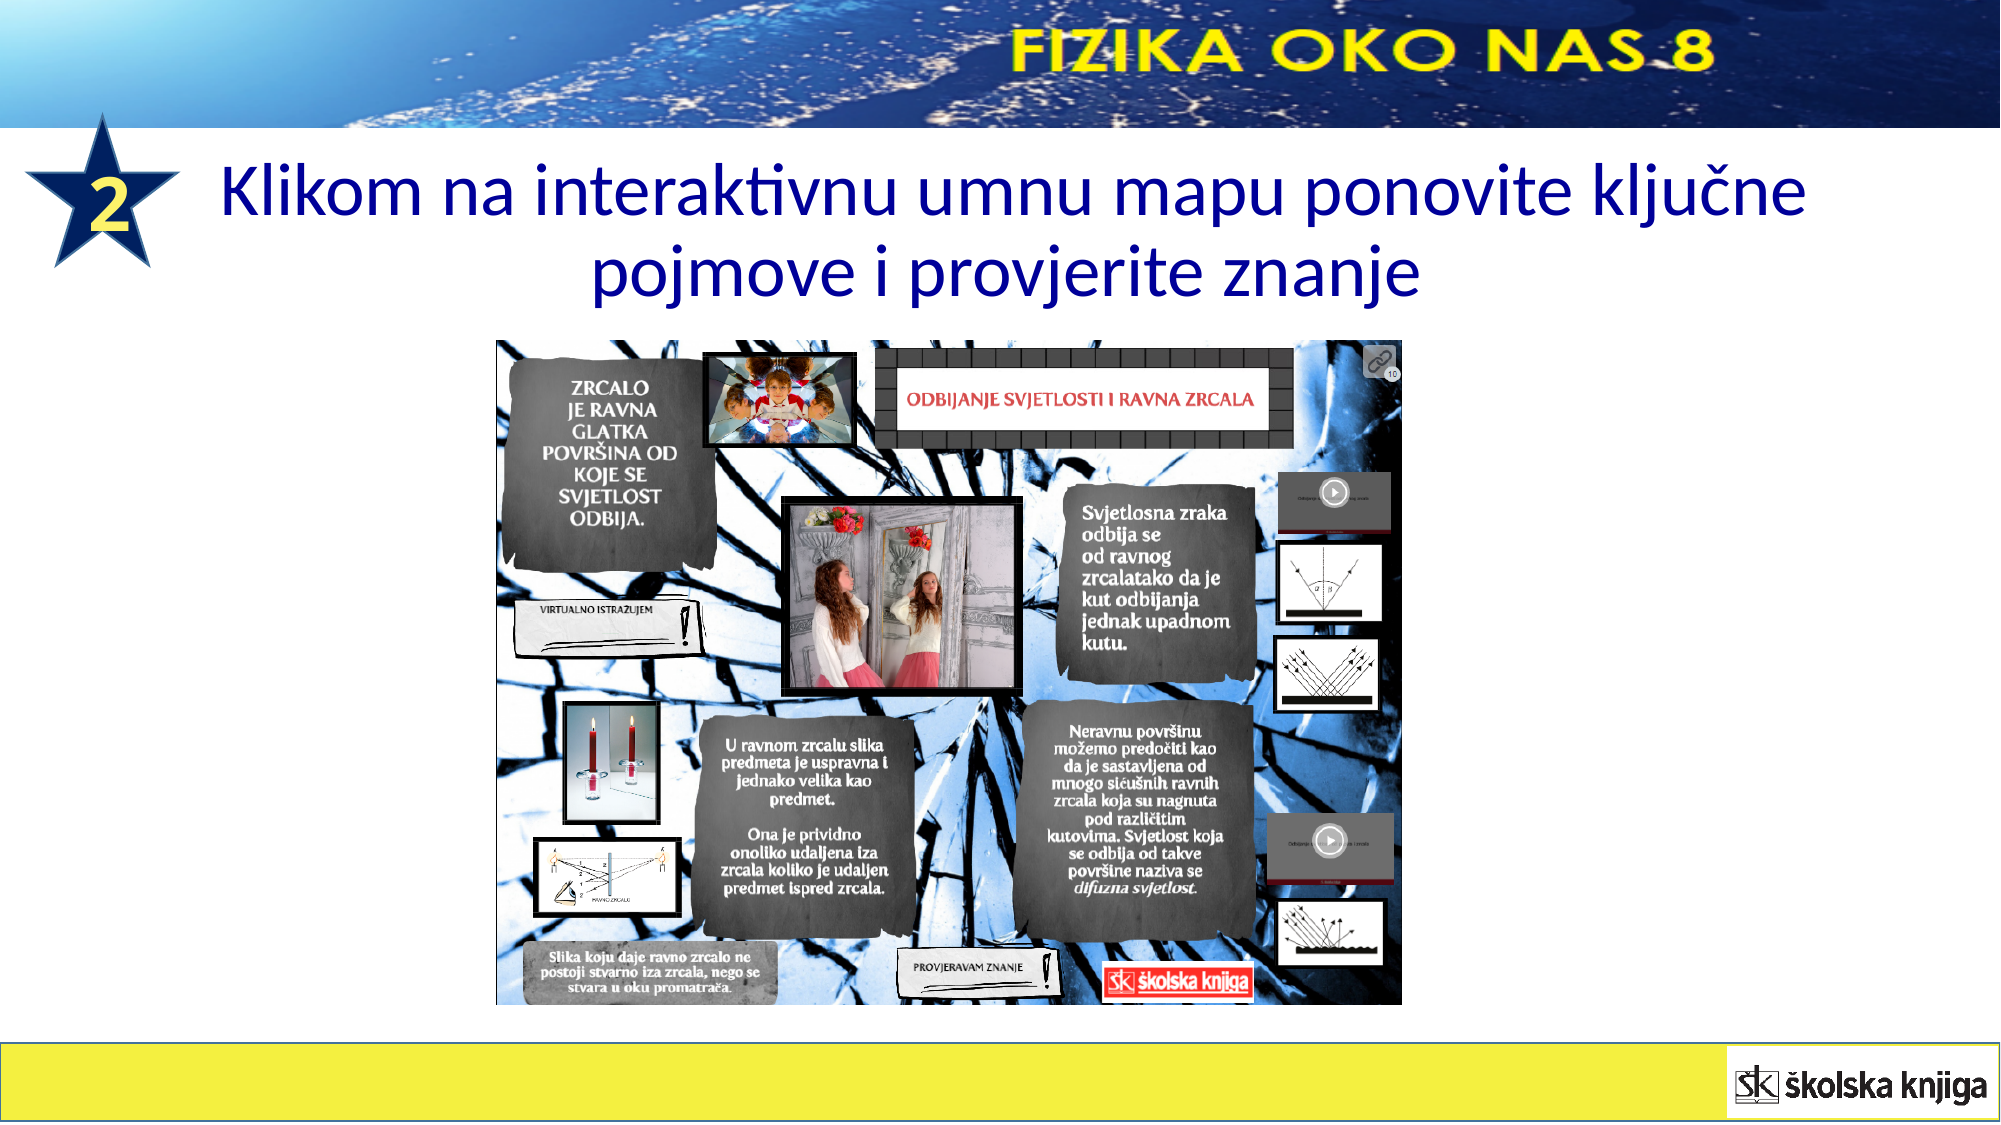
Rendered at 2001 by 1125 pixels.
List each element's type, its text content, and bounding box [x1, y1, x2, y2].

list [496, 340, 1402, 1005]
title Klikom na interaktivnu umnu mapu ponovite ključne pojmove i provjerite znanje [177, 123, 1853, 341]
picture [0, 0, 2000, 128]
picture [1727, 1046, 1998, 1118]
text_box 2 [24, 111, 177, 269]
